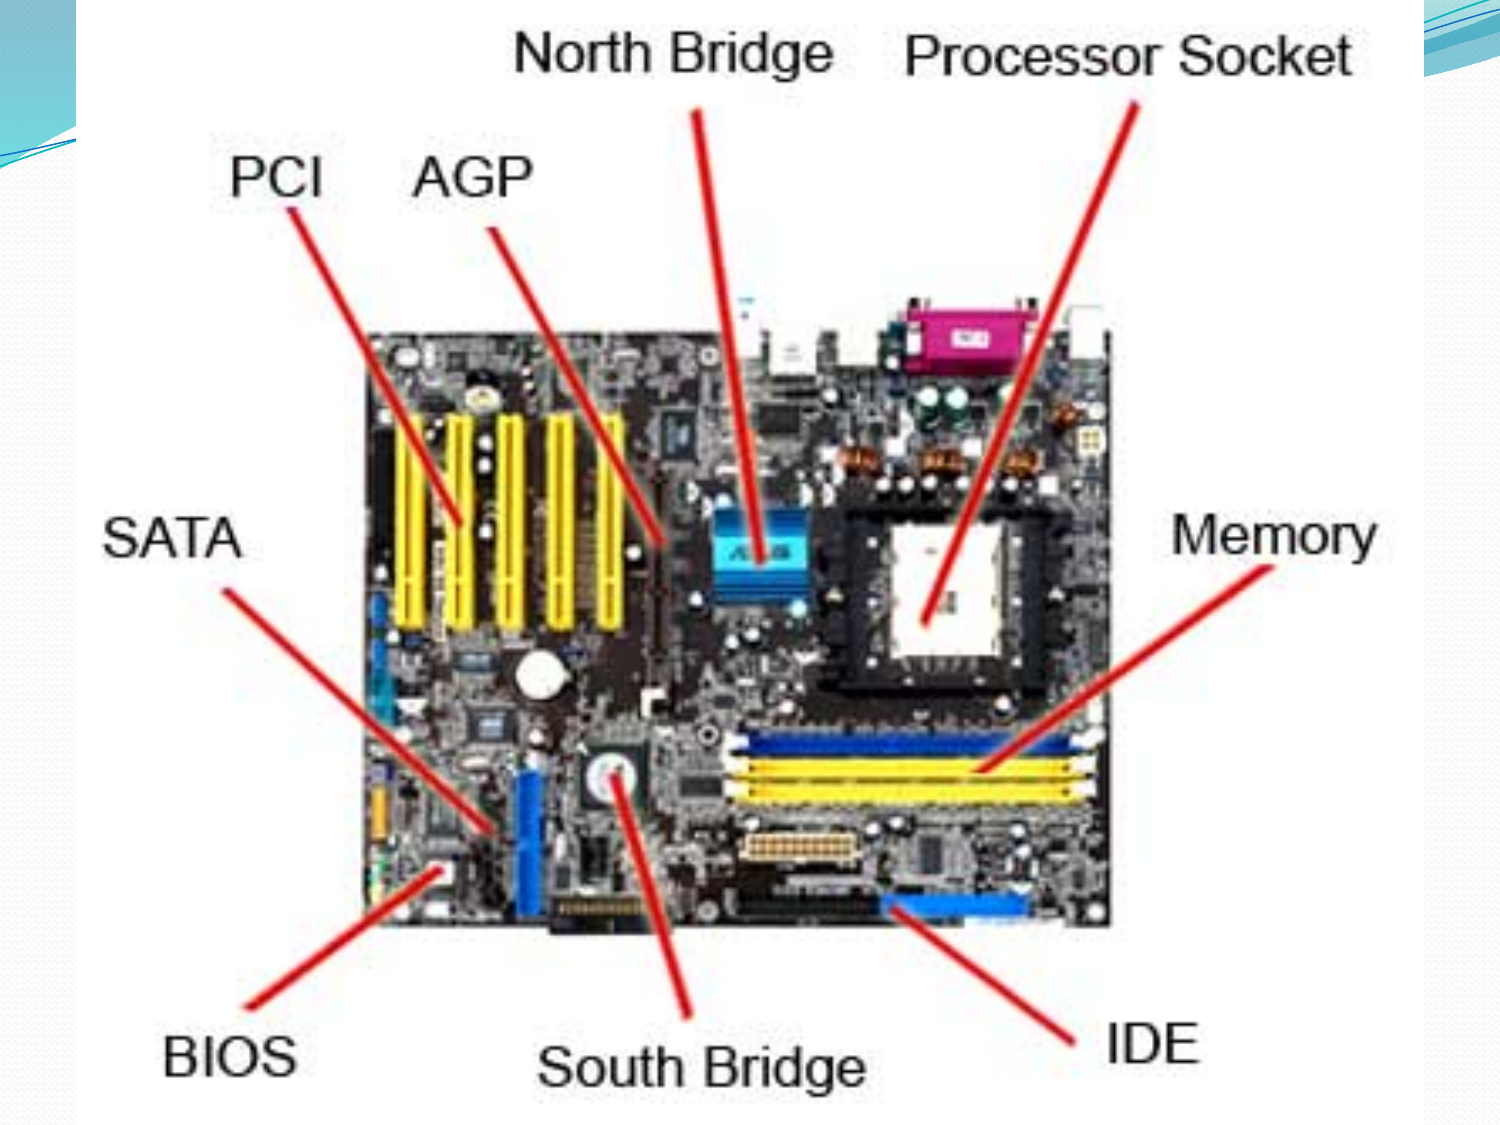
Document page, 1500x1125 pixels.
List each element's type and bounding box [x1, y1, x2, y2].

picture [75, 0, 1424, 1125]
